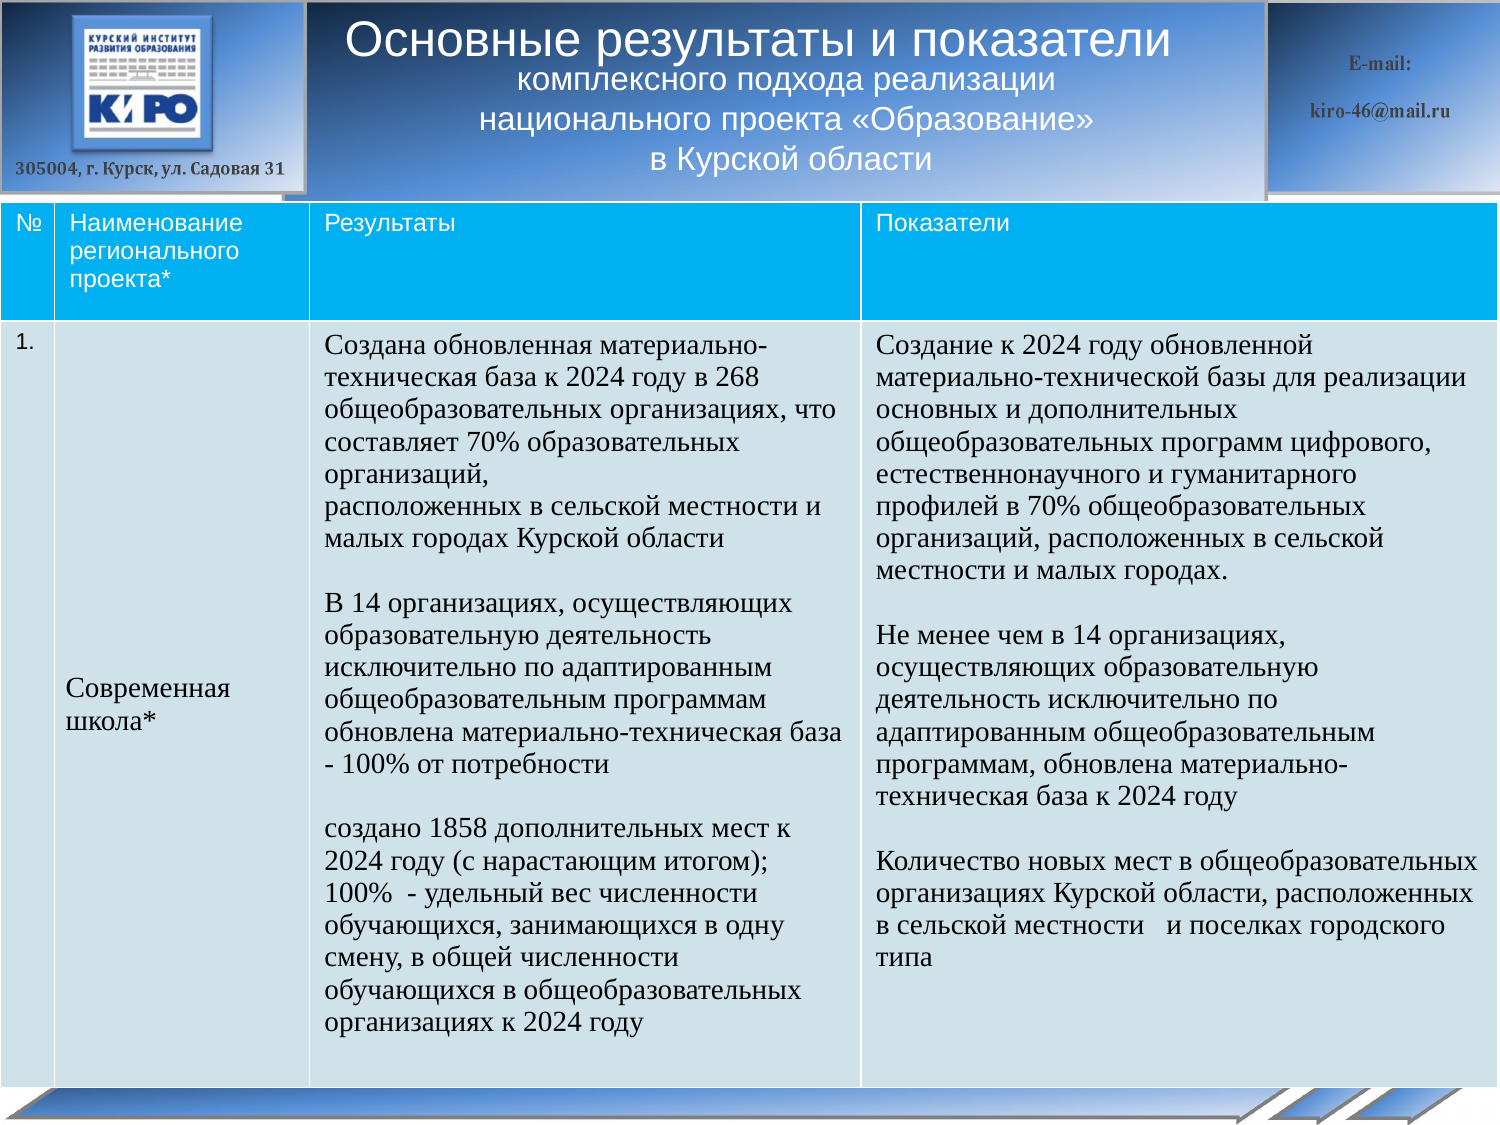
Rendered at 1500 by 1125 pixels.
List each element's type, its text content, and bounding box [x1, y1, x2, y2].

text_box [74, 1056, 1334, 1121]
picture [0, 0, 1500, 1125]
table_header Результаты [310, 203, 860, 320]
table_cell 1. [1, 322, 54, 1087]
table_cell Создана обновленная материально-техническая база к 2024 году в 268 общеобразовательных организациях, что составляет 70% образовательных организаций, расположенных в сельской местности и малых городах Курской области В 14 организациях, осуществляющих образовательную деятельность исключительно по адаптированным общеобразовательным программам обновлена материально-техническая база - 100% от потребности создано 1858 дополнительных мест к 2024 году (с нарастающим итогом); 100% - удельный вес численности обучающихся, занимающихся в одну смену, в общей численности обучающихся в общеобразовательных организациях к 2024 году [310, 322, 860, 1056]
table_header Показатели [862, 203, 1497, 320]
text_box комплексного подхода реализации национального проекта «Образование» в Курской области [149, 50, 1433, 167]
text_box Основные результаты и показатели [329, 0, 1499, 95]
table_cell Современная школа* [55, 322, 309, 1087]
table_header № [1, 203, 54, 320]
table_header Наименование регионального проекта* [55, 203, 309, 320]
table_cell Создание к 2024 году обновленной материально-технической базы для реализации основных и дополнительных общеобразовательных программ цифрового, естественнонаучного и гуманитарного профилей в 70% общеобразовательных организаций, расположенных в сельской местности и малых городах. Не менее чем в 14 организациях, осуществляющих образовательную деятельность исключительно по адаптированным общеобразовательным программам, обновлена материально-техническая база к 2024 году Количество новых мест в общеобразовательных организациях Курской области, расположенных в сельской местности и поселках городского типа [862, 322, 1497, 1087]
